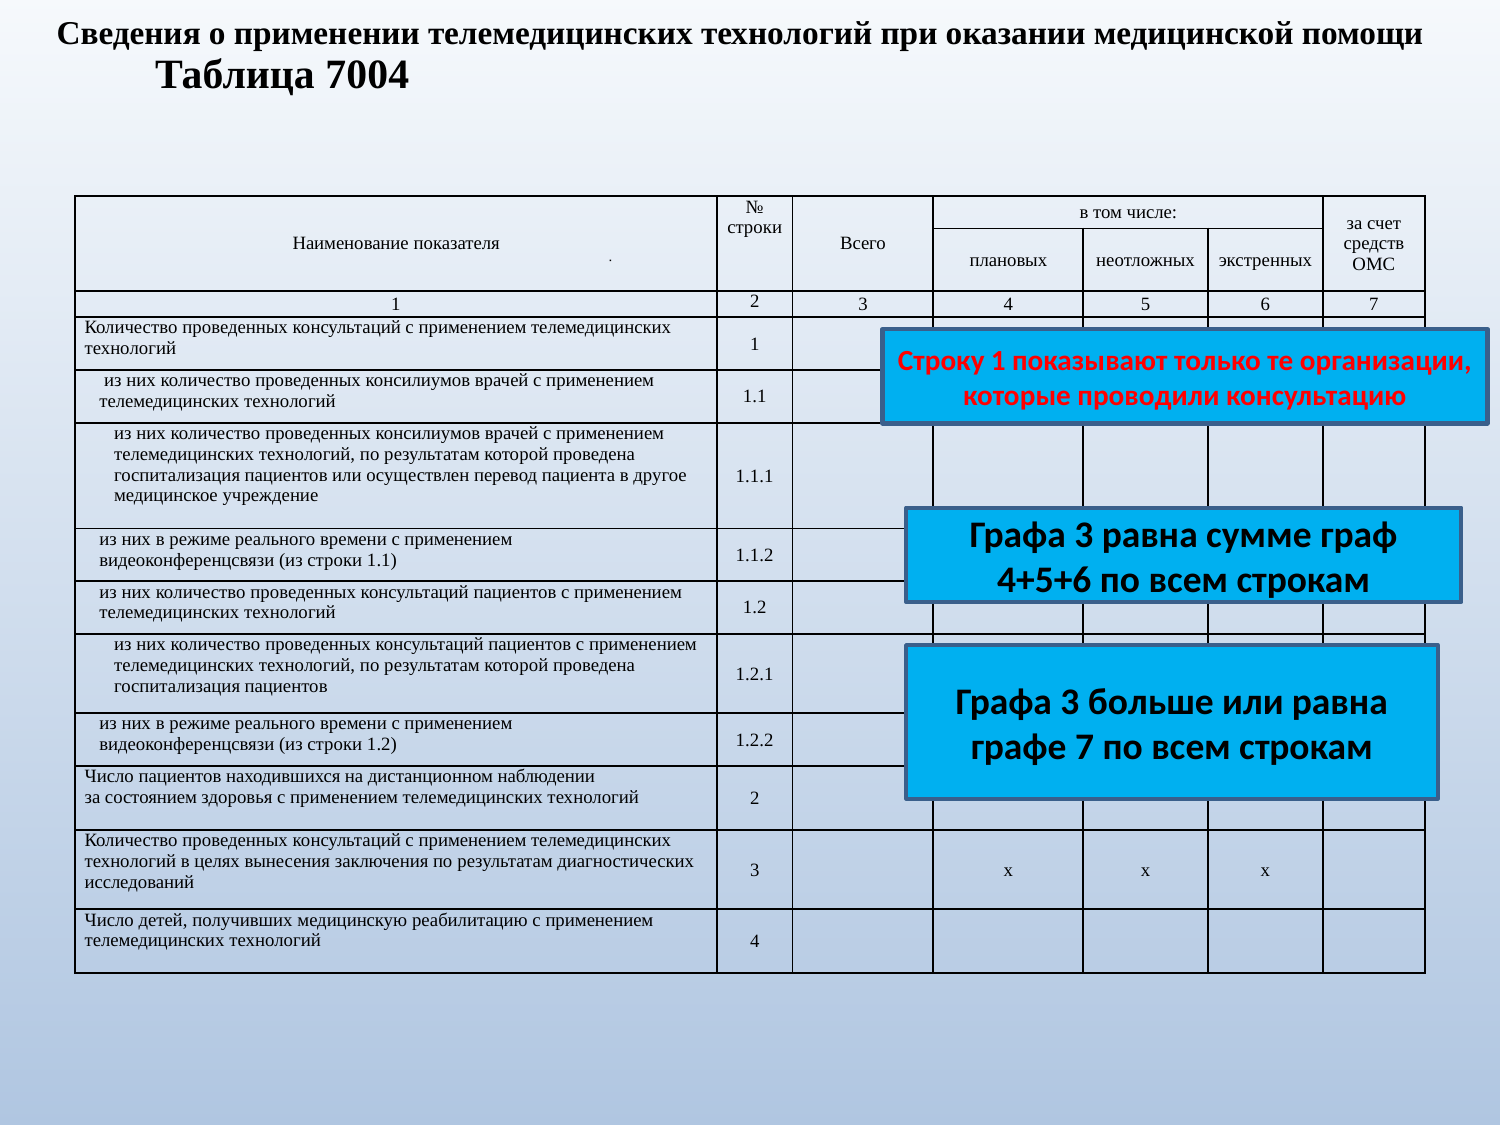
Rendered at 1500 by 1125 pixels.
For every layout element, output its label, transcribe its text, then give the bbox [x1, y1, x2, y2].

table_header Наименование показателя [76, 197, 716, 290]
table_cell из них количество проведенных консультаций пациентов с применением телемедицинских технологий [76, 582, 716, 633]
table_cell из них количество проведенных консилиумов врачей с применением телемедицинских технологий [76, 371, 716, 422]
table_cell [793, 424, 932, 528]
table_cell [793, 714, 904, 765]
table_cell экстренных [1209, 229, 1322, 290]
table_cell 4 [934, 292, 1082, 316]
table_cell [1209, 801, 1322, 829]
table_header за счет средств ОМС [1324, 197, 1424, 290]
table_cell [1324, 831, 1424, 908]
table_header № строки [718, 197, 792, 290]
table_cell [934, 426, 1082, 506]
table_cell Число пациентов находившихся на дистанционном наблюдении за состоянием здоровья с применением телемедицинских технологий [76, 767, 716, 829]
table_cell 1.2.1 [718, 635, 792, 712]
title Таблица 7004 [49, 55, 526, 91]
table_cell 1.1.2 [718, 529, 792, 580]
table_cell [1324, 910, 1424, 972]
text_box Строку 1 показывают только те организации, которые проводили консультацию [880, 327, 1490, 426]
table_cell 1.2 [718, 582, 792, 633]
table_cell из них в режиме реального времени с применением видеоконференцсвязи (из строки 1.2) [76, 714, 716, 765]
table_cell 1 [718, 318, 792, 369]
table_cell Количество проведенных консультаций с применением телемедицинских технологий [76, 318, 716, 369]
table_cell неотложных [1084, 229, 1207, 290]
table_cell [1324, 318, 1424, 327]
table_cell Количество проведенных консультаций с применением телемедицинских технологий в целях вынесения заключения по результатам диагностических исследований [76, 831, 716, 908]
text_box Графа 3 равна сумме граф 4+5+6 по всем строкам [904, 506, 1463, 604]
table_cell [1084, 426, 1207, 506]
table_cell 3 [718, 831, 792, 908]
table_cell [1084, 604, 1207, 633]
table_cell из них количество проведенных консилиумов врачей с применением телемедицинских технологий, по результатам которой проведена госпитализация пациентов или осуществлен перевод пациента в другое медицинское учреждение [76, 424, 716, 528]
table_cell x [934, 831, 1082, 908]
table_cell [793, 910, 932, 972]
table_cell [1209, 635, 1322, 643]
table_cell [793, 635, 932, 712]
table_cell плановых [934, 229, 1082, 290]
table_cell [1084, 801, 1207, 829]
table_cell [1209, 318, 1322, 327]
table_cell [1084, 635, 1207, 643]
table_cell 6 [1209, 292, 1322, 316]
table_cell [1324, 426, 1424, 506]
table_cell [934, 635, 1082, 643]
table_cell 2 [718, 292, 792, 316]
table_header Всего [793, 197, 932, 290]
table_cell 4 [718, 910, 792, 972]
table_cell Число детей, получивших медицинскую реабилитацию с применением телемедицинских технологий [76, 910, 716, 972]
table_cell [1084, 318, 1207, 327]
table_cell [793, 582, 932, 633]
text_box Графа 3 больше или равна графе 7 по всем строкам [904, 643, 1440, 801]
table_cell [793, 529, 904, 580]
table_cell x [1209, 831, 1322, 908]
table_cell 1.2.2 [718, 714, 792, 765]
table_cell из них в режиме реального времени с применением видеоконференцсвязи (из строки 1.1) [76, 529, 716, 580]
table_cell 1 [76, 292, 716, 316]
table_cell [1209, 910, 1322, 972]
table_header в том числе: [934, 197, 1322, 228]
table_cell 5 [1084, 292, 1207, 316]
table_cell [1084, 910, 1207, 972]
table_cell [934, 604, 1082, 633]
text_box Сведения о применении телемедицинских технологий при оказании медицинской помощи [0, 7, 1500, 55]
table_cell [793, 371, 880, 422]
table_cell 3 [793, 292, 932, 316]
table_cell [1209, 426, 1322, 506]
table_cell [1324, 604, 1424, 633]
table_cell [934, 801, 1082, 829]
table_cell [1324, 801, 1424, 829]
table_cell x [1084, 831, 1207, 908]
table_cell 1.1.1 [718, 424, 792, 528]
table_cell [1324, 635, 1424, 643]
table_cell [934, 910, 1082, 972]
table_cell 2 [718, 767, 792, 829]
table_cell [793, 767, 932, 829]
table_cell [793, 318, 932, 369]
table_cell из них количество проведенных консультаций пациентов с применением телемедицинских технологий, по результатам которой проведена госпитализация пациентов [76, 635, 716, 712]
table_cell [1209, 604, 1322, 633]
table_cell [934, 318, 1082, 327]
table_cell [793, 831, 932, 908]
table_cell 1.1 [718, 371, 792, 422]
table_cell 7 [1324, 292, 1424, 316]
